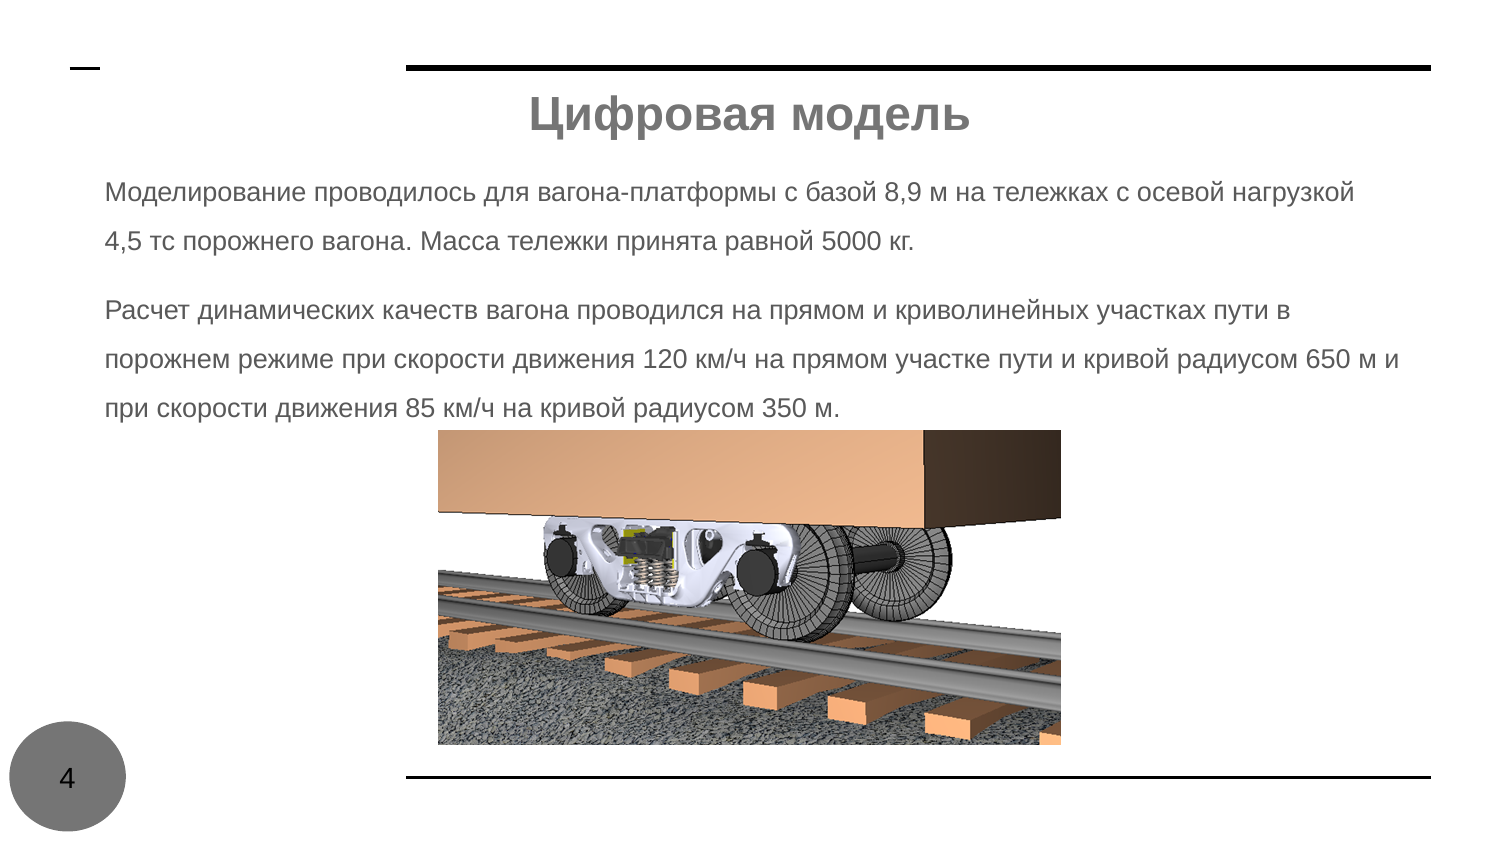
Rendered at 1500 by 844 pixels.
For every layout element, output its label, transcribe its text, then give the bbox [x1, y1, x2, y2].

picture [438, 430, 1062, 746]
text_box Моделирование проводилось для вагона-платформы с базой 8,9 м на тележках с осевой нагрузкой 4,5 тс порожнего вагона. Масса тележки принята равной 5000 кг. Расчет динамических качеств вагона проводился на прямом и криволинейных участках пути в порожнем режиме при скорости движения 120 км/ч на прямом участке пути и кривой радиусом 650 м и при скорости движения 85 км/ч на кривой радиусом 350 м. [89, 155, 1429, 438]
text_box 4 [10, 722, 126, 831]
text_box Цифровая модель [0, 67, 1500, 155]
